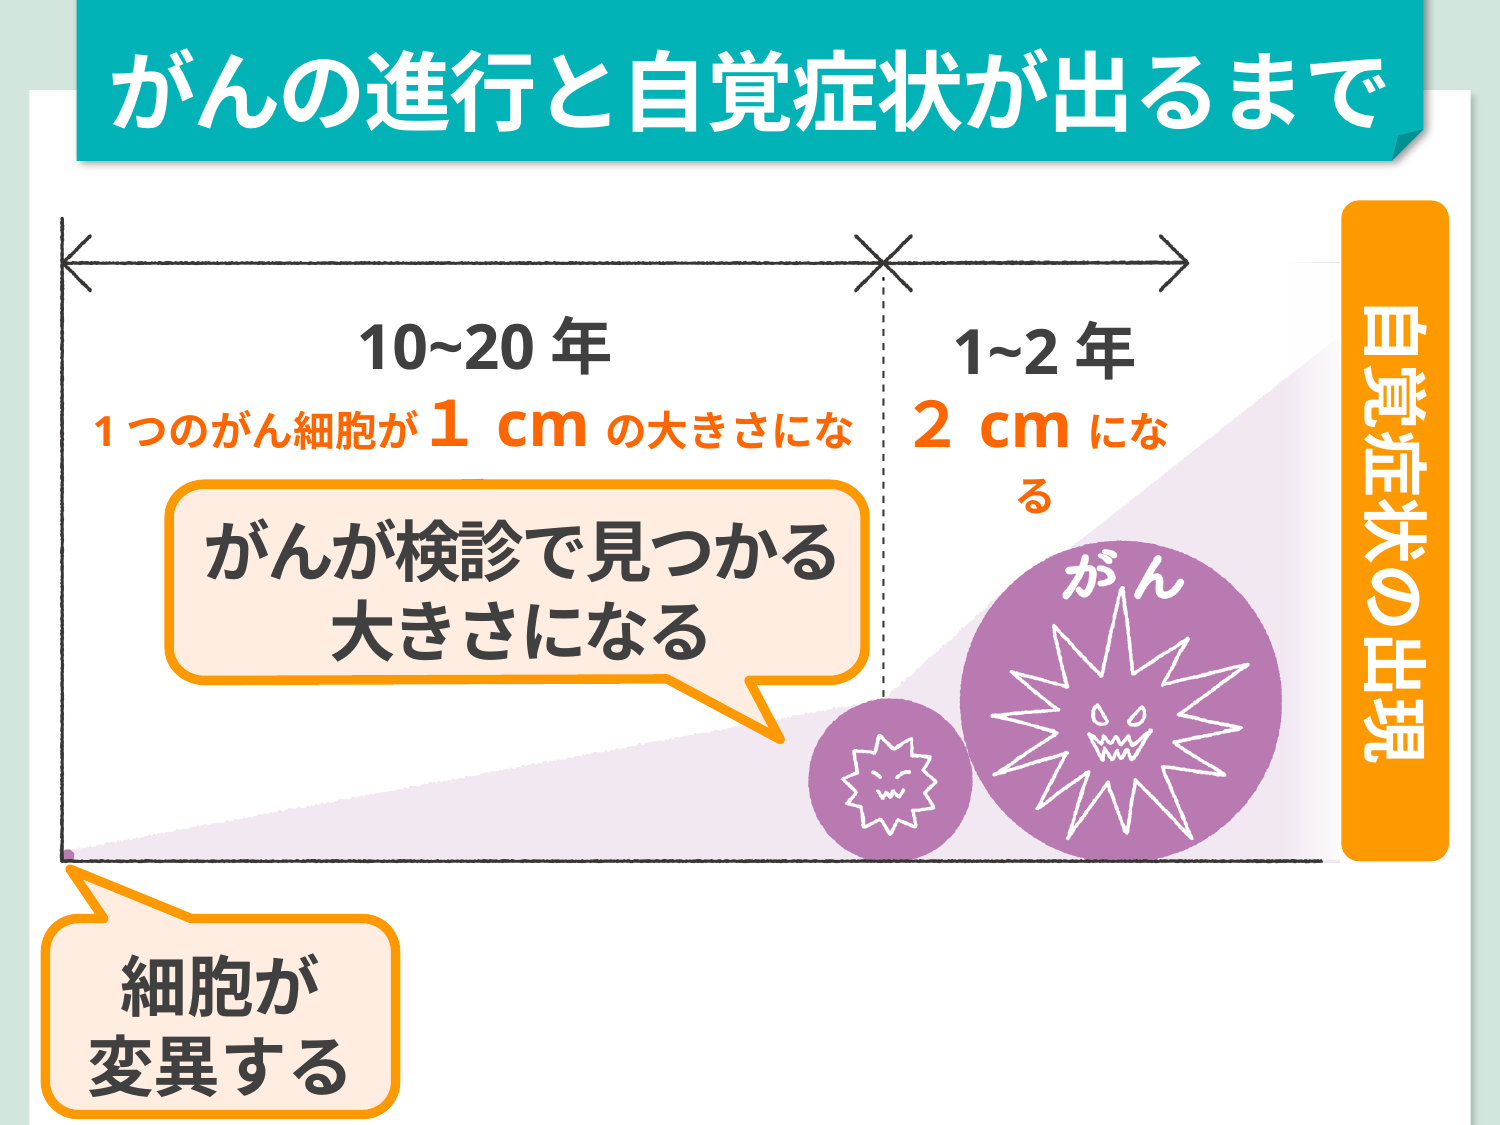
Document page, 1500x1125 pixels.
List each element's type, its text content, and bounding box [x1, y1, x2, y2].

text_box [158, 467, 885, 740]
text_box 自覚症状の出現 [1344, 198, 1452, 864]
text_box がんの進行と自覚症状が出るまで [0, 29, 1500, 149]
picture [0, 189, 1340, 944]
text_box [68, 284, 880, 469]
text_box 細胞が 変異する [43, 952, 398, 1117]
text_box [869, 289, 1203, 470]
